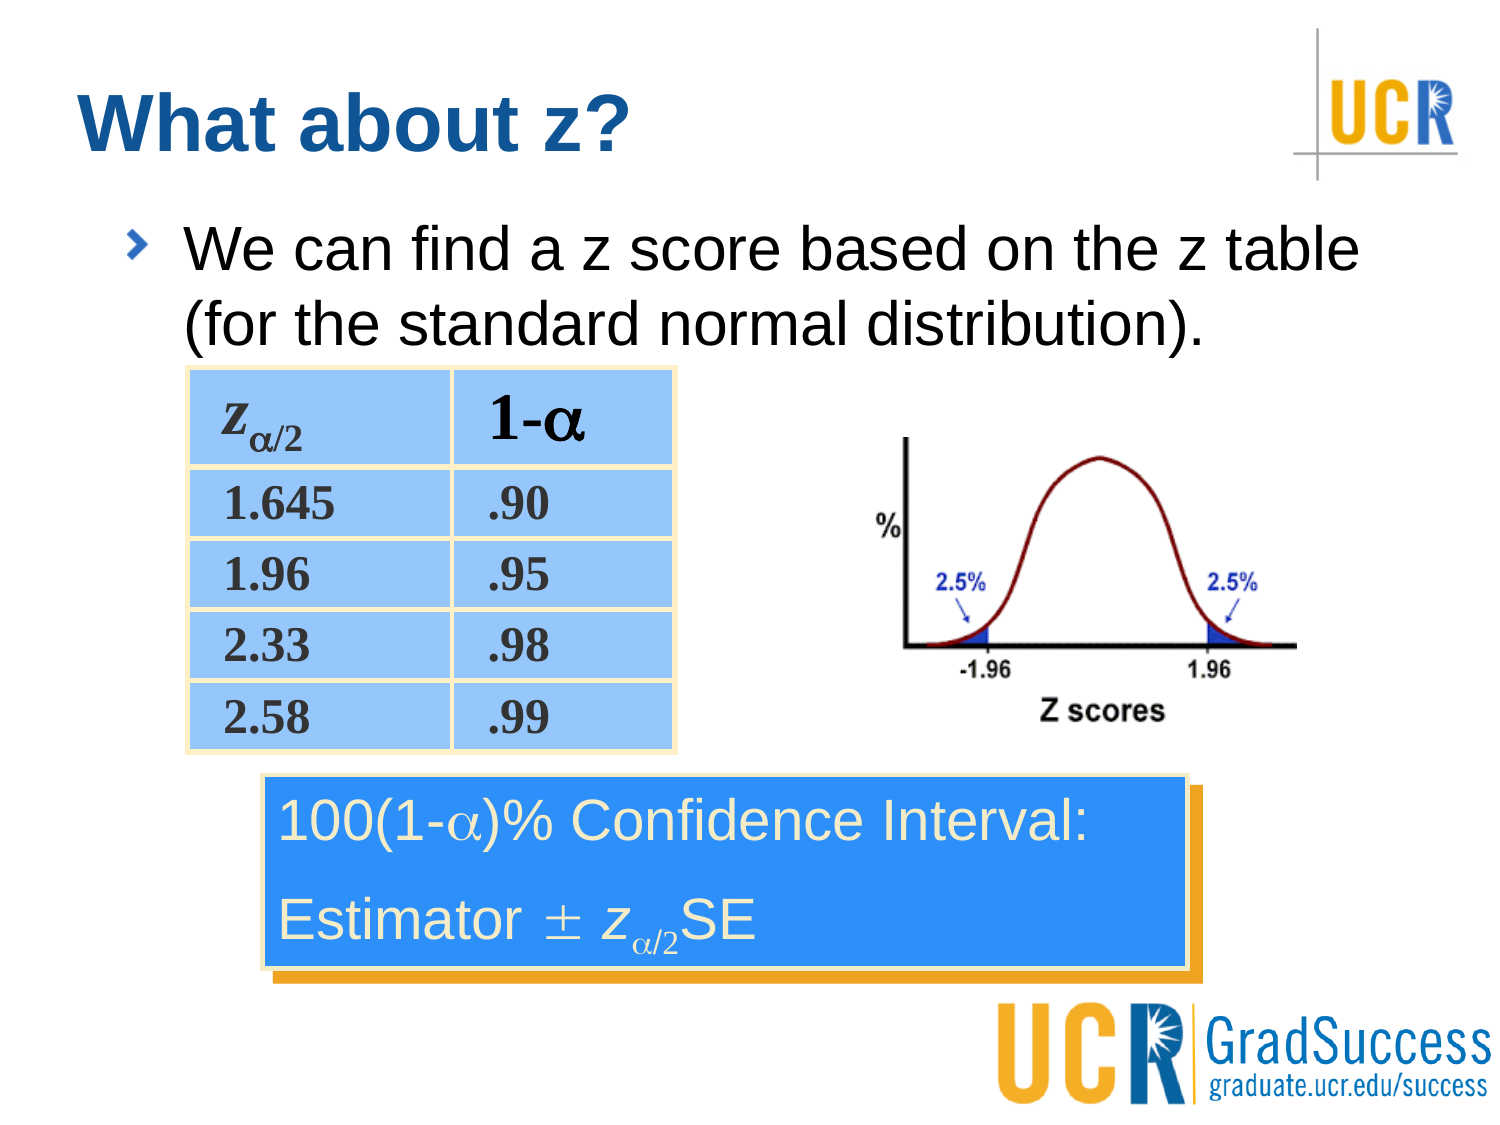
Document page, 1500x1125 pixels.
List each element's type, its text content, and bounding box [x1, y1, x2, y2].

table_header za/2 [190, 370, 450, 464]
list We can find a z score based on the z table (for the standard normal distribution). [112, 200, 1388, 900]
table_cell .90 [454, 470, 672, 536]
table_header 1-a [454, 370, 672, 464]
table_cell 1.645 [190, 470, 450, 536]
table_cell .95 [454, 541, 672, 607]
table_cell 1.96 [190, 541, 450, 607]
table_cell .98 [454, 612, 672, 678]
table_cell 2.58 [190, 683, 450, 749]
table_cell 2.33 [190, 612, 450, 678]
picture [1282, 0, 1500, 196]
title What about z? [62, 0, 1388, 175]
table_cell .99 [454, 683, 672, 749]
text_box 100(1-a)% Confidence Interval: Estimator  za/2SE [262, 774, 1188, 969]
picture [127, 229, 152, 261]
picture [874, 437, 1298, 730]
